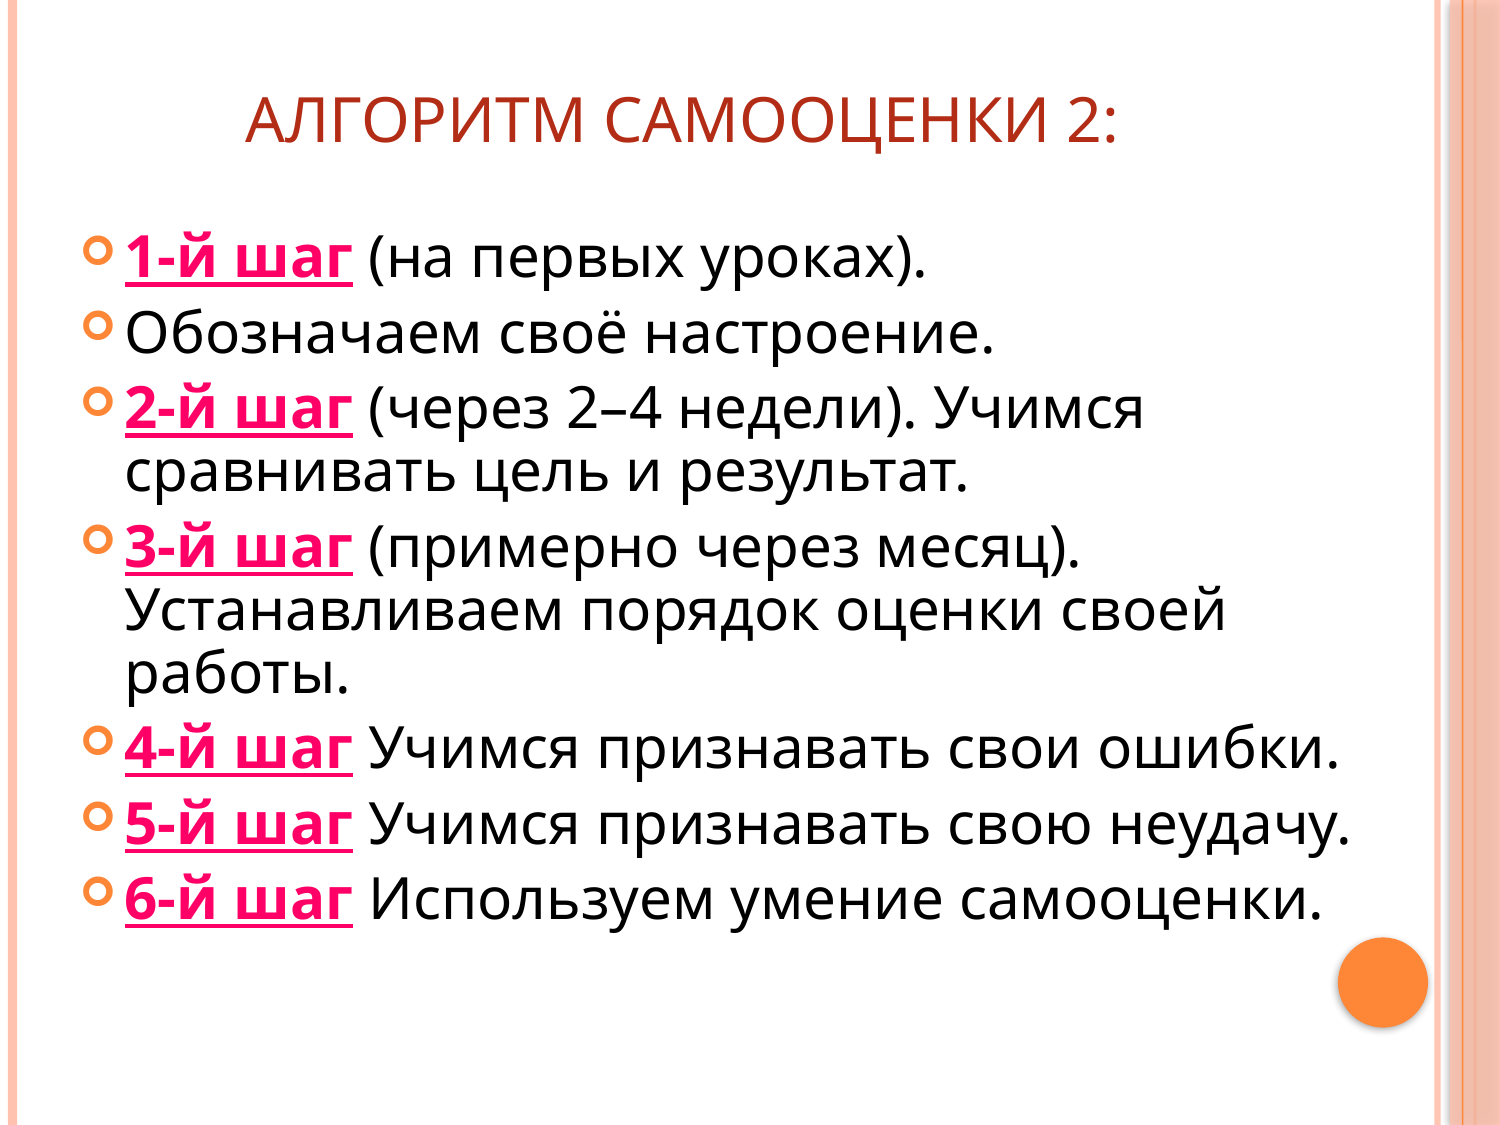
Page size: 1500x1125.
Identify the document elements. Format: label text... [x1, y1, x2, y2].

list 1-й шаг (на первых уроках). Обозначаем своё настроение. 2-й шаг (через 2–4 недели). Учимся сравнивать цель и результат. 3-й шаг (примерно через месяц). Устанавливаем порядок оценки своей работы. 4-й шаг Учимся признавать свои ошибки. 5-й шаг Учимся признавать свою неудачу. 6-й шаг Используем умение самооценки. [64, 219, 1416, 963]
title Алгоритм самооценки 2: [70, 70, 1296, 163]
